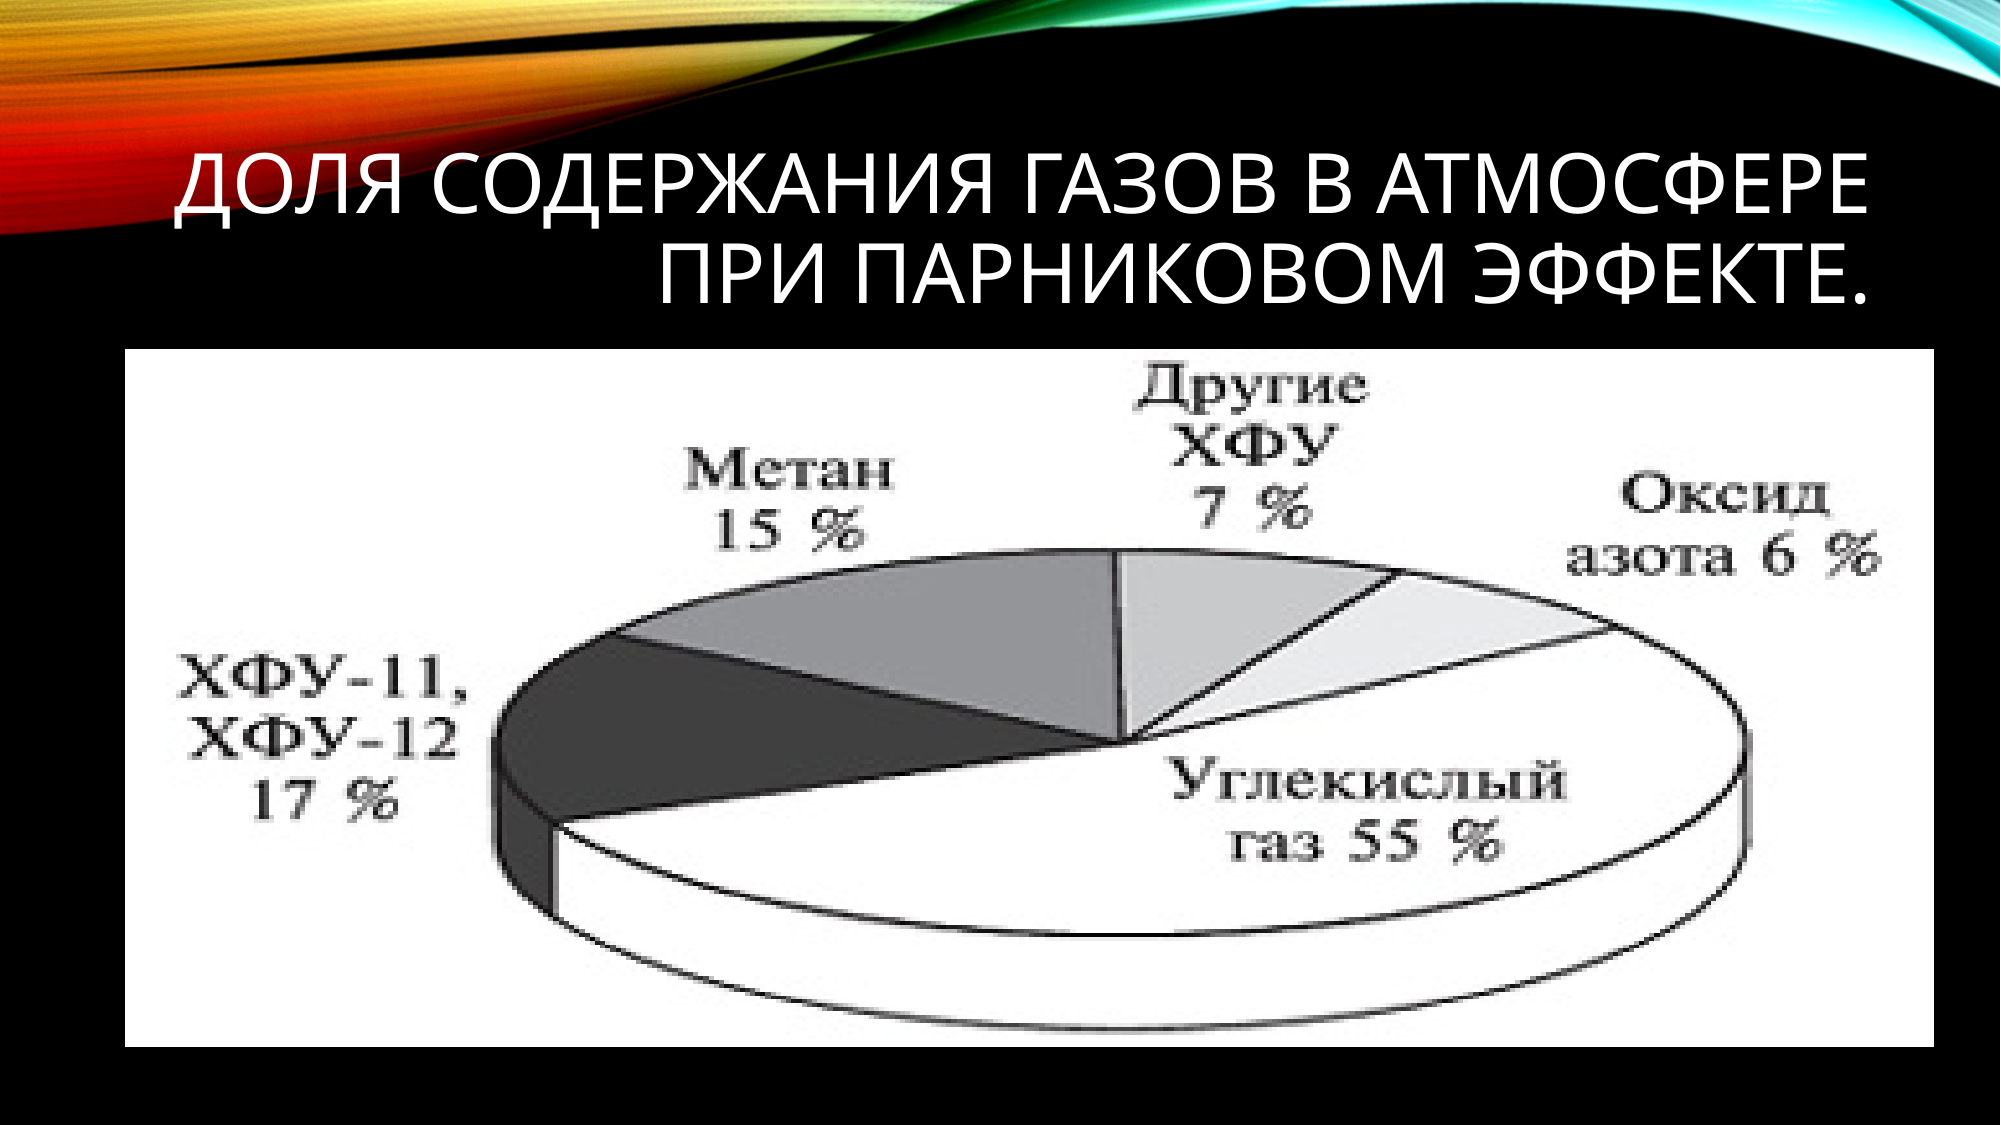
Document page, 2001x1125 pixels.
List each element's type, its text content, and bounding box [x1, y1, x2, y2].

picture [0, 0, 2000, 237]
title Доля содержания газов в атмосфере при парниковом эффекте. [43, 125, 1888, 338]
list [125, 349, 1934, 1048]
